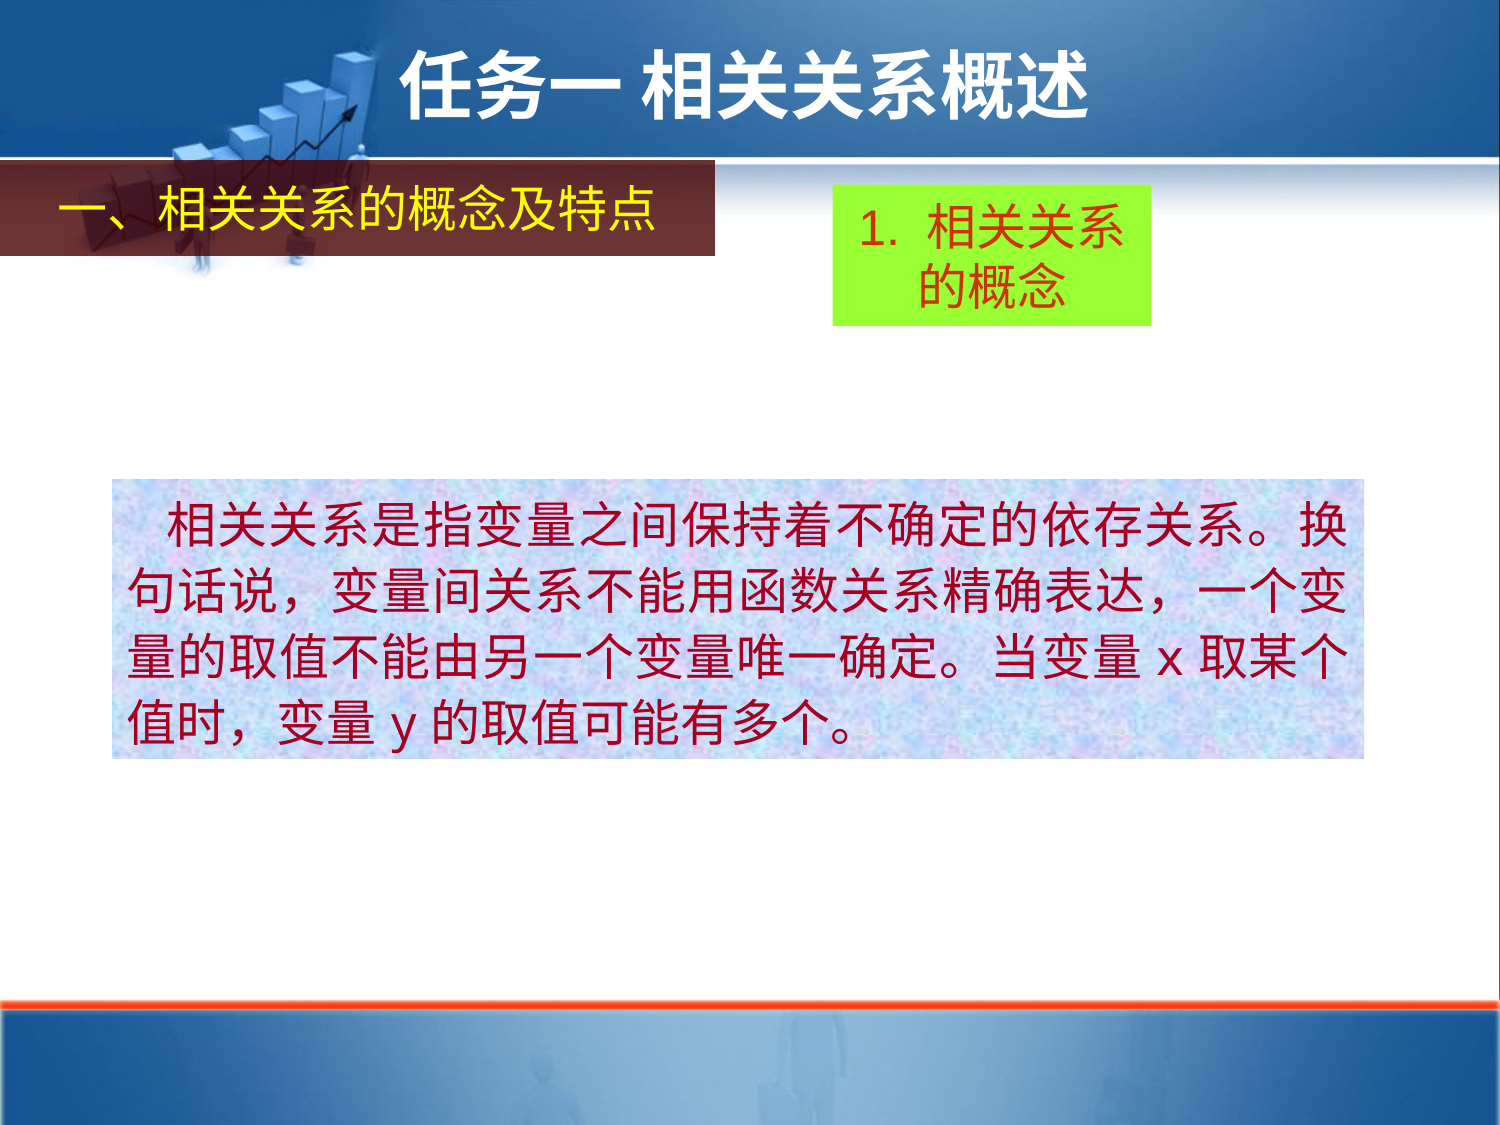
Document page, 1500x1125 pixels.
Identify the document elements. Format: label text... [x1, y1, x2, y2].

text_box 1. 相关关系的概念 [832, 184, 1152, 327]
picture [0, 0, 1500, 1125]
text_box 一、相关关系的概念及特点 [0, 160, 715, 256]
text_box 相关关系是指变量之间保持着不确定的依存关系。换句话说，变量间关系不能用函数关系精确表达，一个变量的取值不能由另一个变量唯一确定。当变量x取某个值时，变量y的取值可能有多个。 [112, 479, 1365, 759]
text_box 任务一 相关关系概述 [383, 30, 1500, 136]
